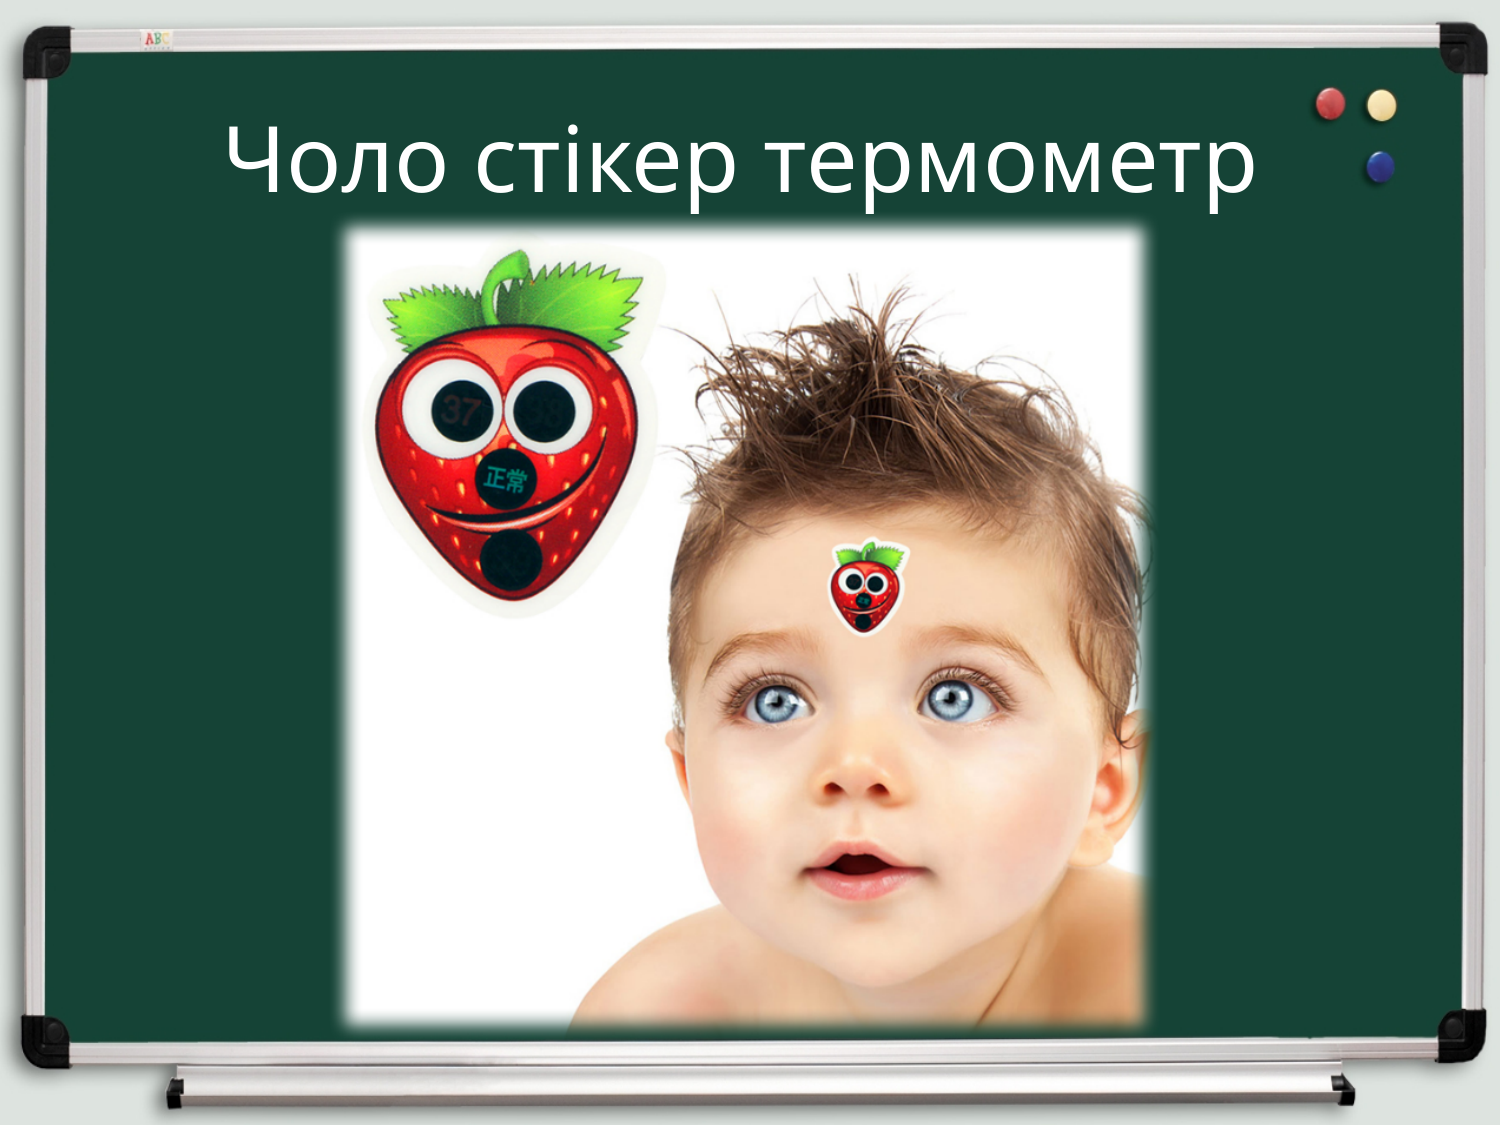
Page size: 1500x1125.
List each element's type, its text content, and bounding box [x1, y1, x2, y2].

picture [0, 0, 1500, 1125]
text_box Чоло стікер термометр [207, 93, 1275, 219]
